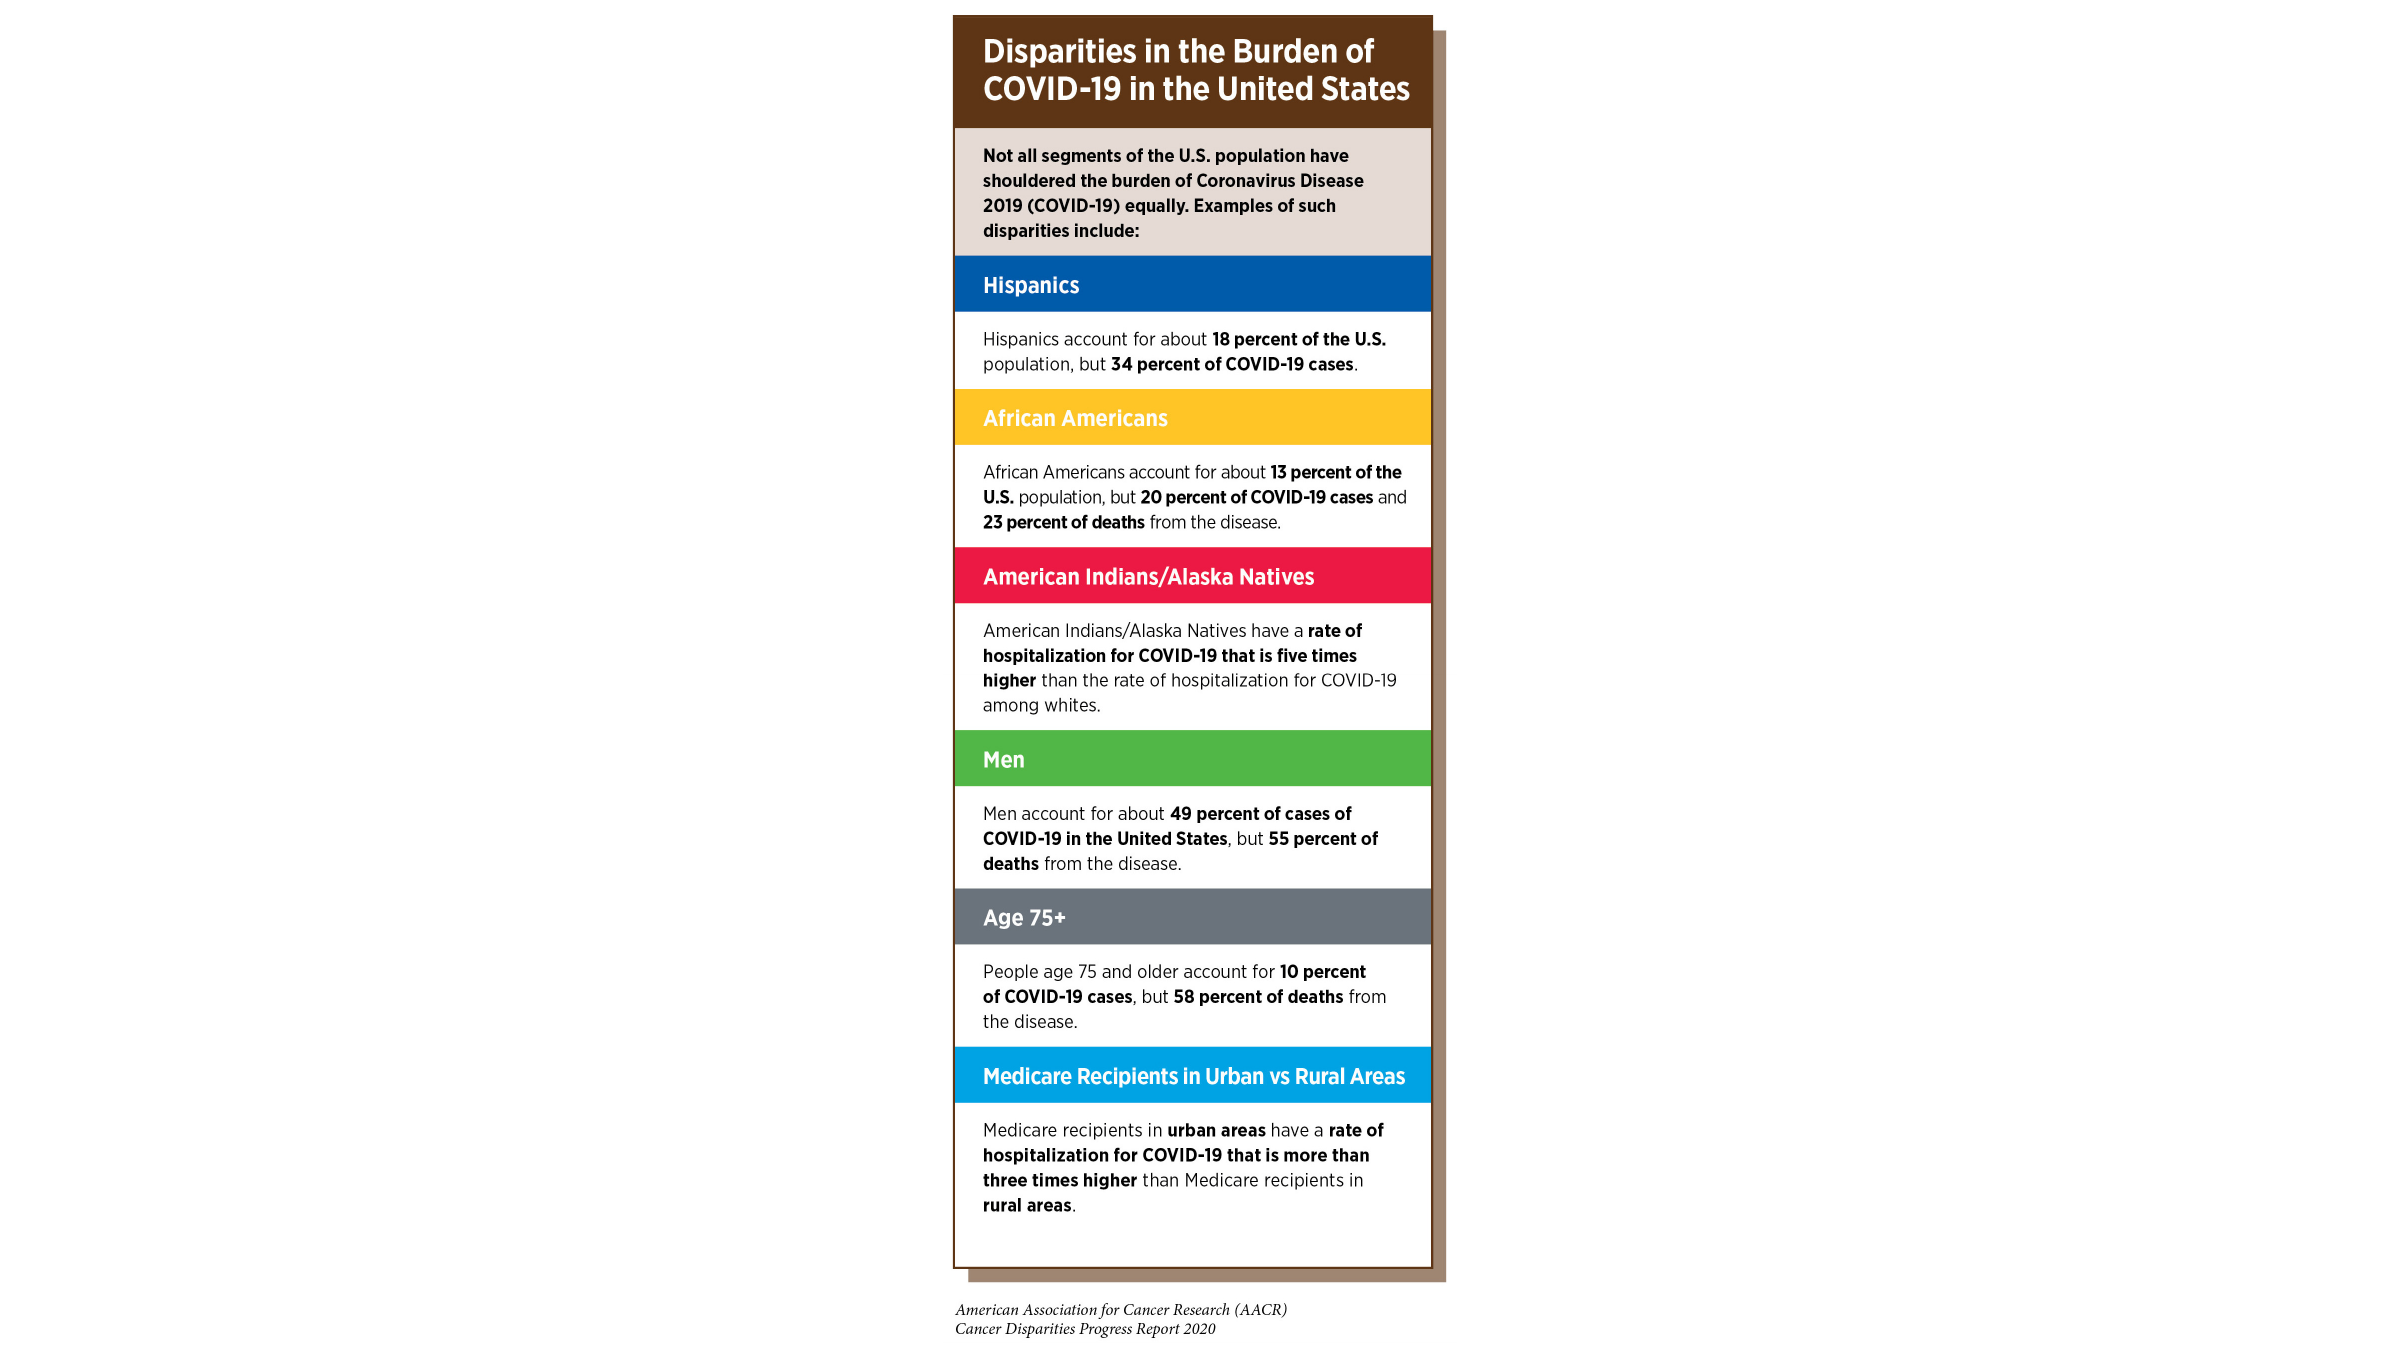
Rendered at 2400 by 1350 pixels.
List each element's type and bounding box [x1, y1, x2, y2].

picture [943, 7, 1457, 1343]
